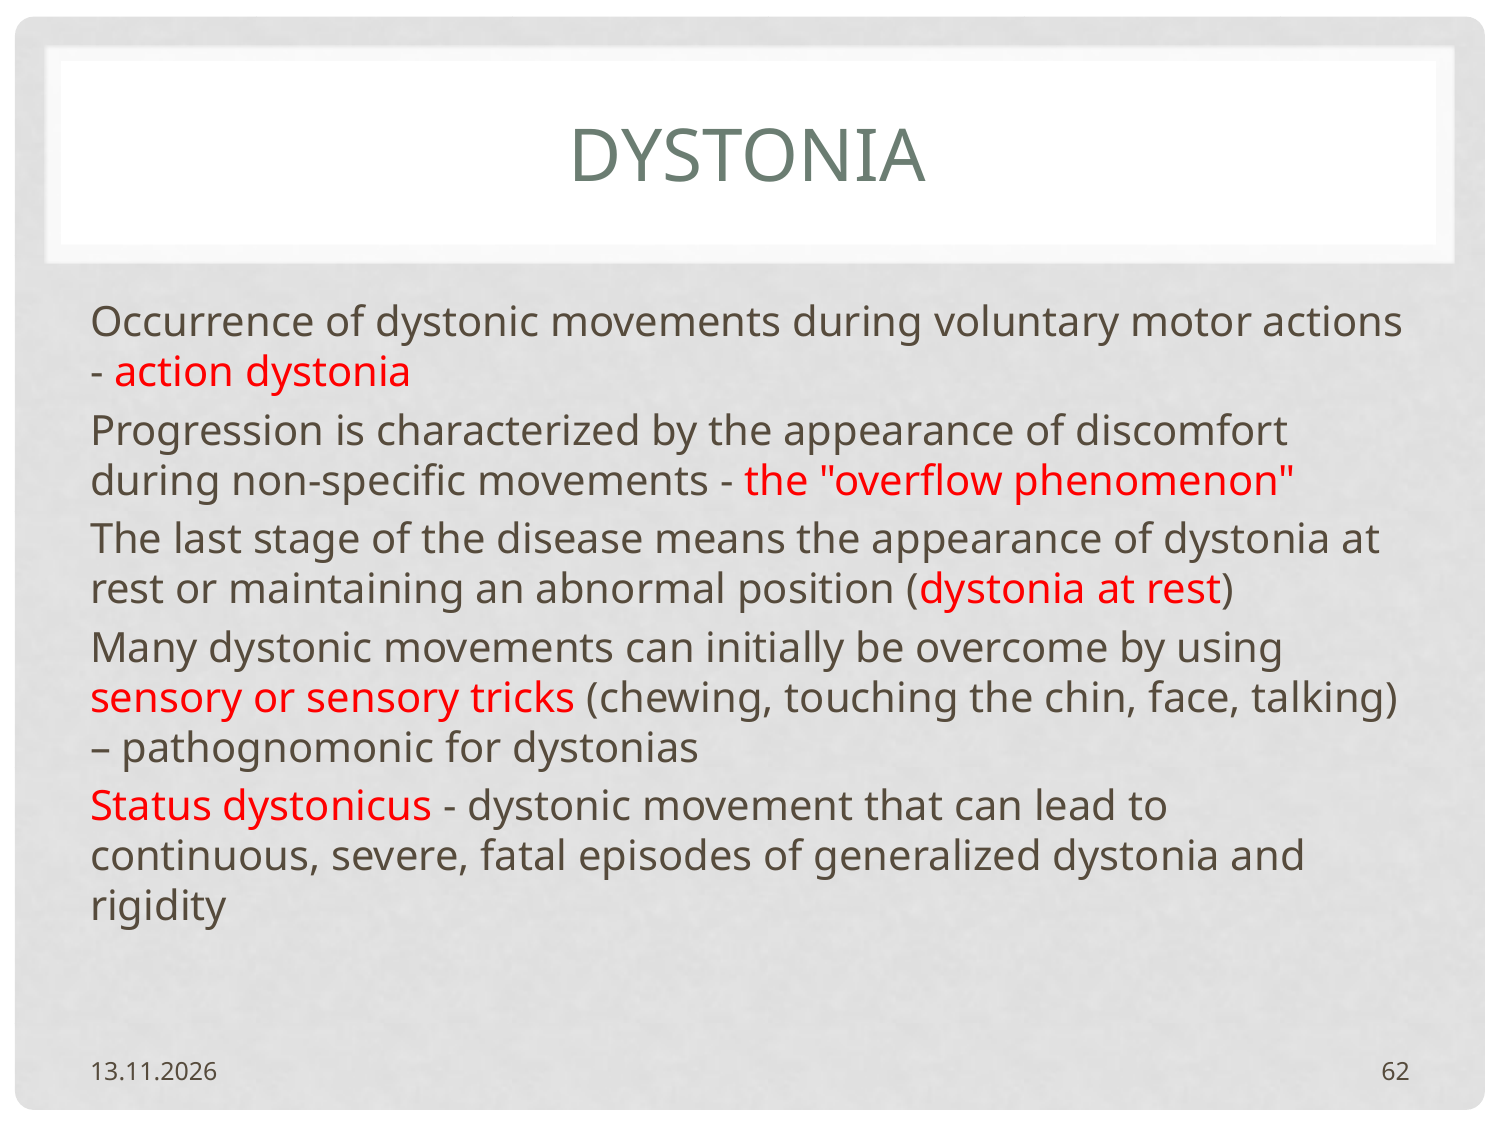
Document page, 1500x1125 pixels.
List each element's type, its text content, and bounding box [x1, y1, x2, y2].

title DYSTONIA [69, 66, 1425, 238]
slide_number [75, 1042, 425, 1103]
list Occurrence of dystonic movements during voluntary motor actions - action dystonia Progression is characterized by the appearance of discomfort during non-specific movements - the "overflow phenomenon" The last stage of the disease means the appearance of dystonia at rest or maintaining an abnormal position (dystonia at rest) Many dystonic movements can initially be overcome by using sensory or sensory tricks (chewing, touching the chin, face, talking) – pathognomonic for dystonias Status dystonicus - dystonic movement that can lead to continuous, severe, fatal episodes of generalized dystonia and rigidity [75, 287, 1425, 1005]
slide_number 62 [1074, 1042, 1425, 1103]
